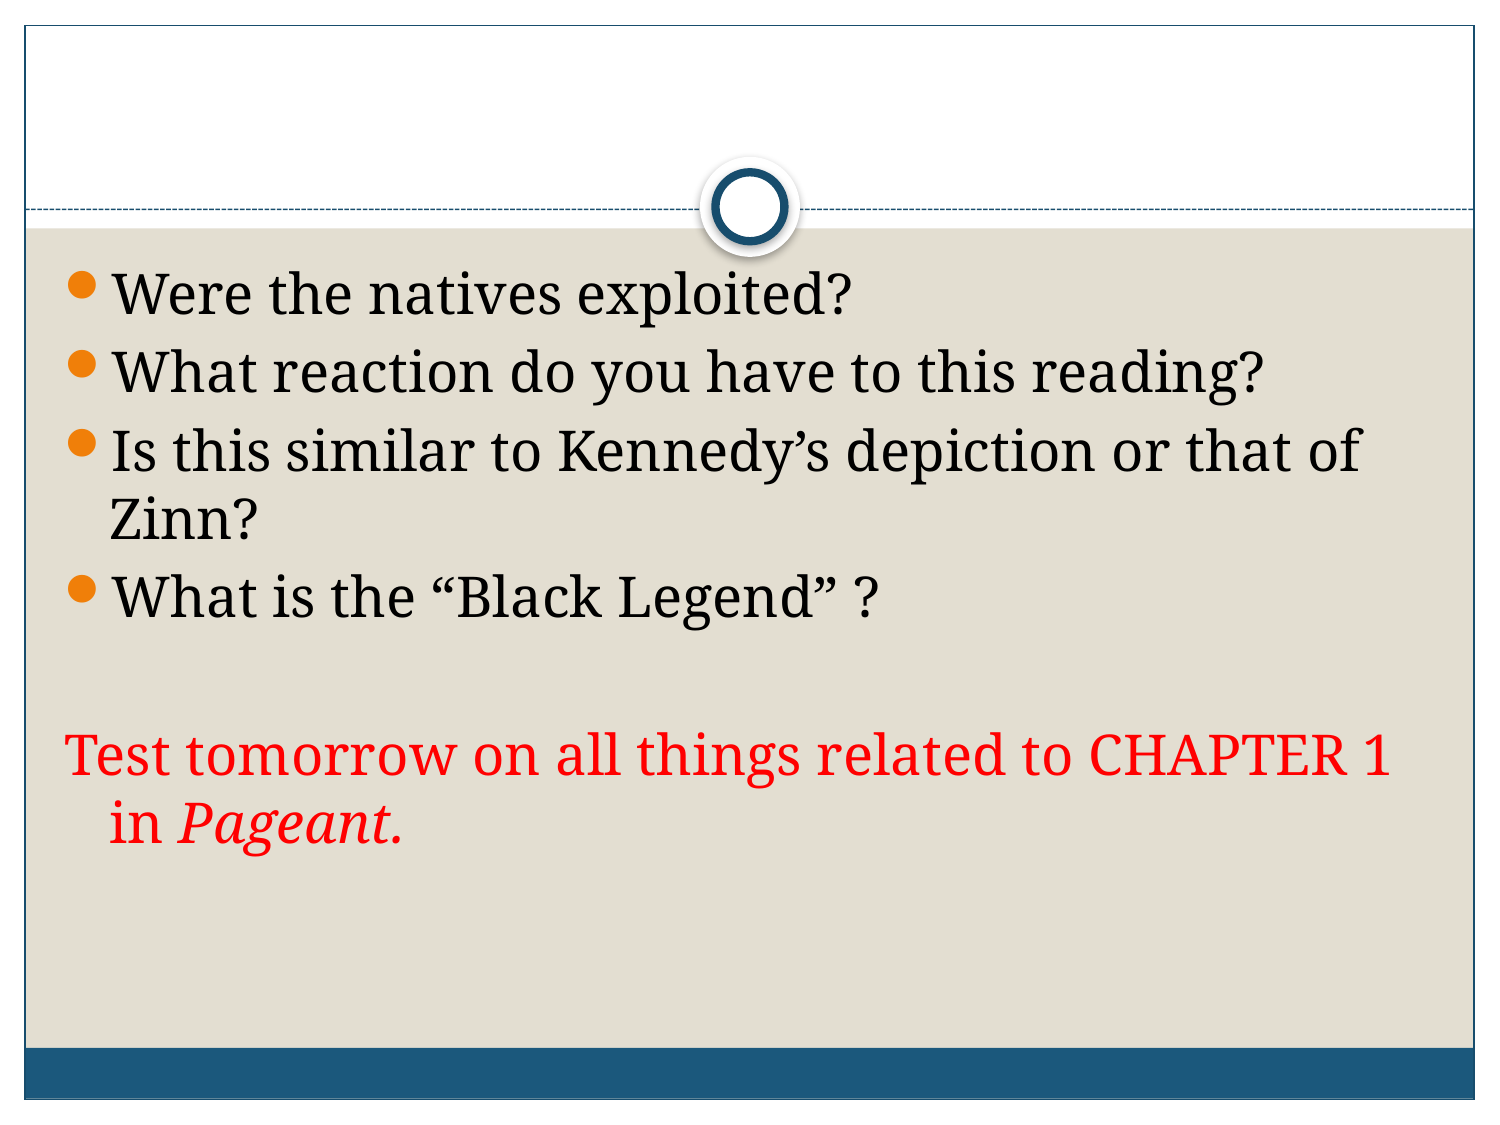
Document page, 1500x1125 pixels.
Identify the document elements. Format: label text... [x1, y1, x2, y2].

list Were the natives exploited? What reaction do you have to this reading? Is this similar to Kennedy’s depiction or that of Zinn? What is the “Black Legend” ? Test tomorrow on all things related to CHAPTER 1 in Pageant. [49, 250, 1445, 1001]
